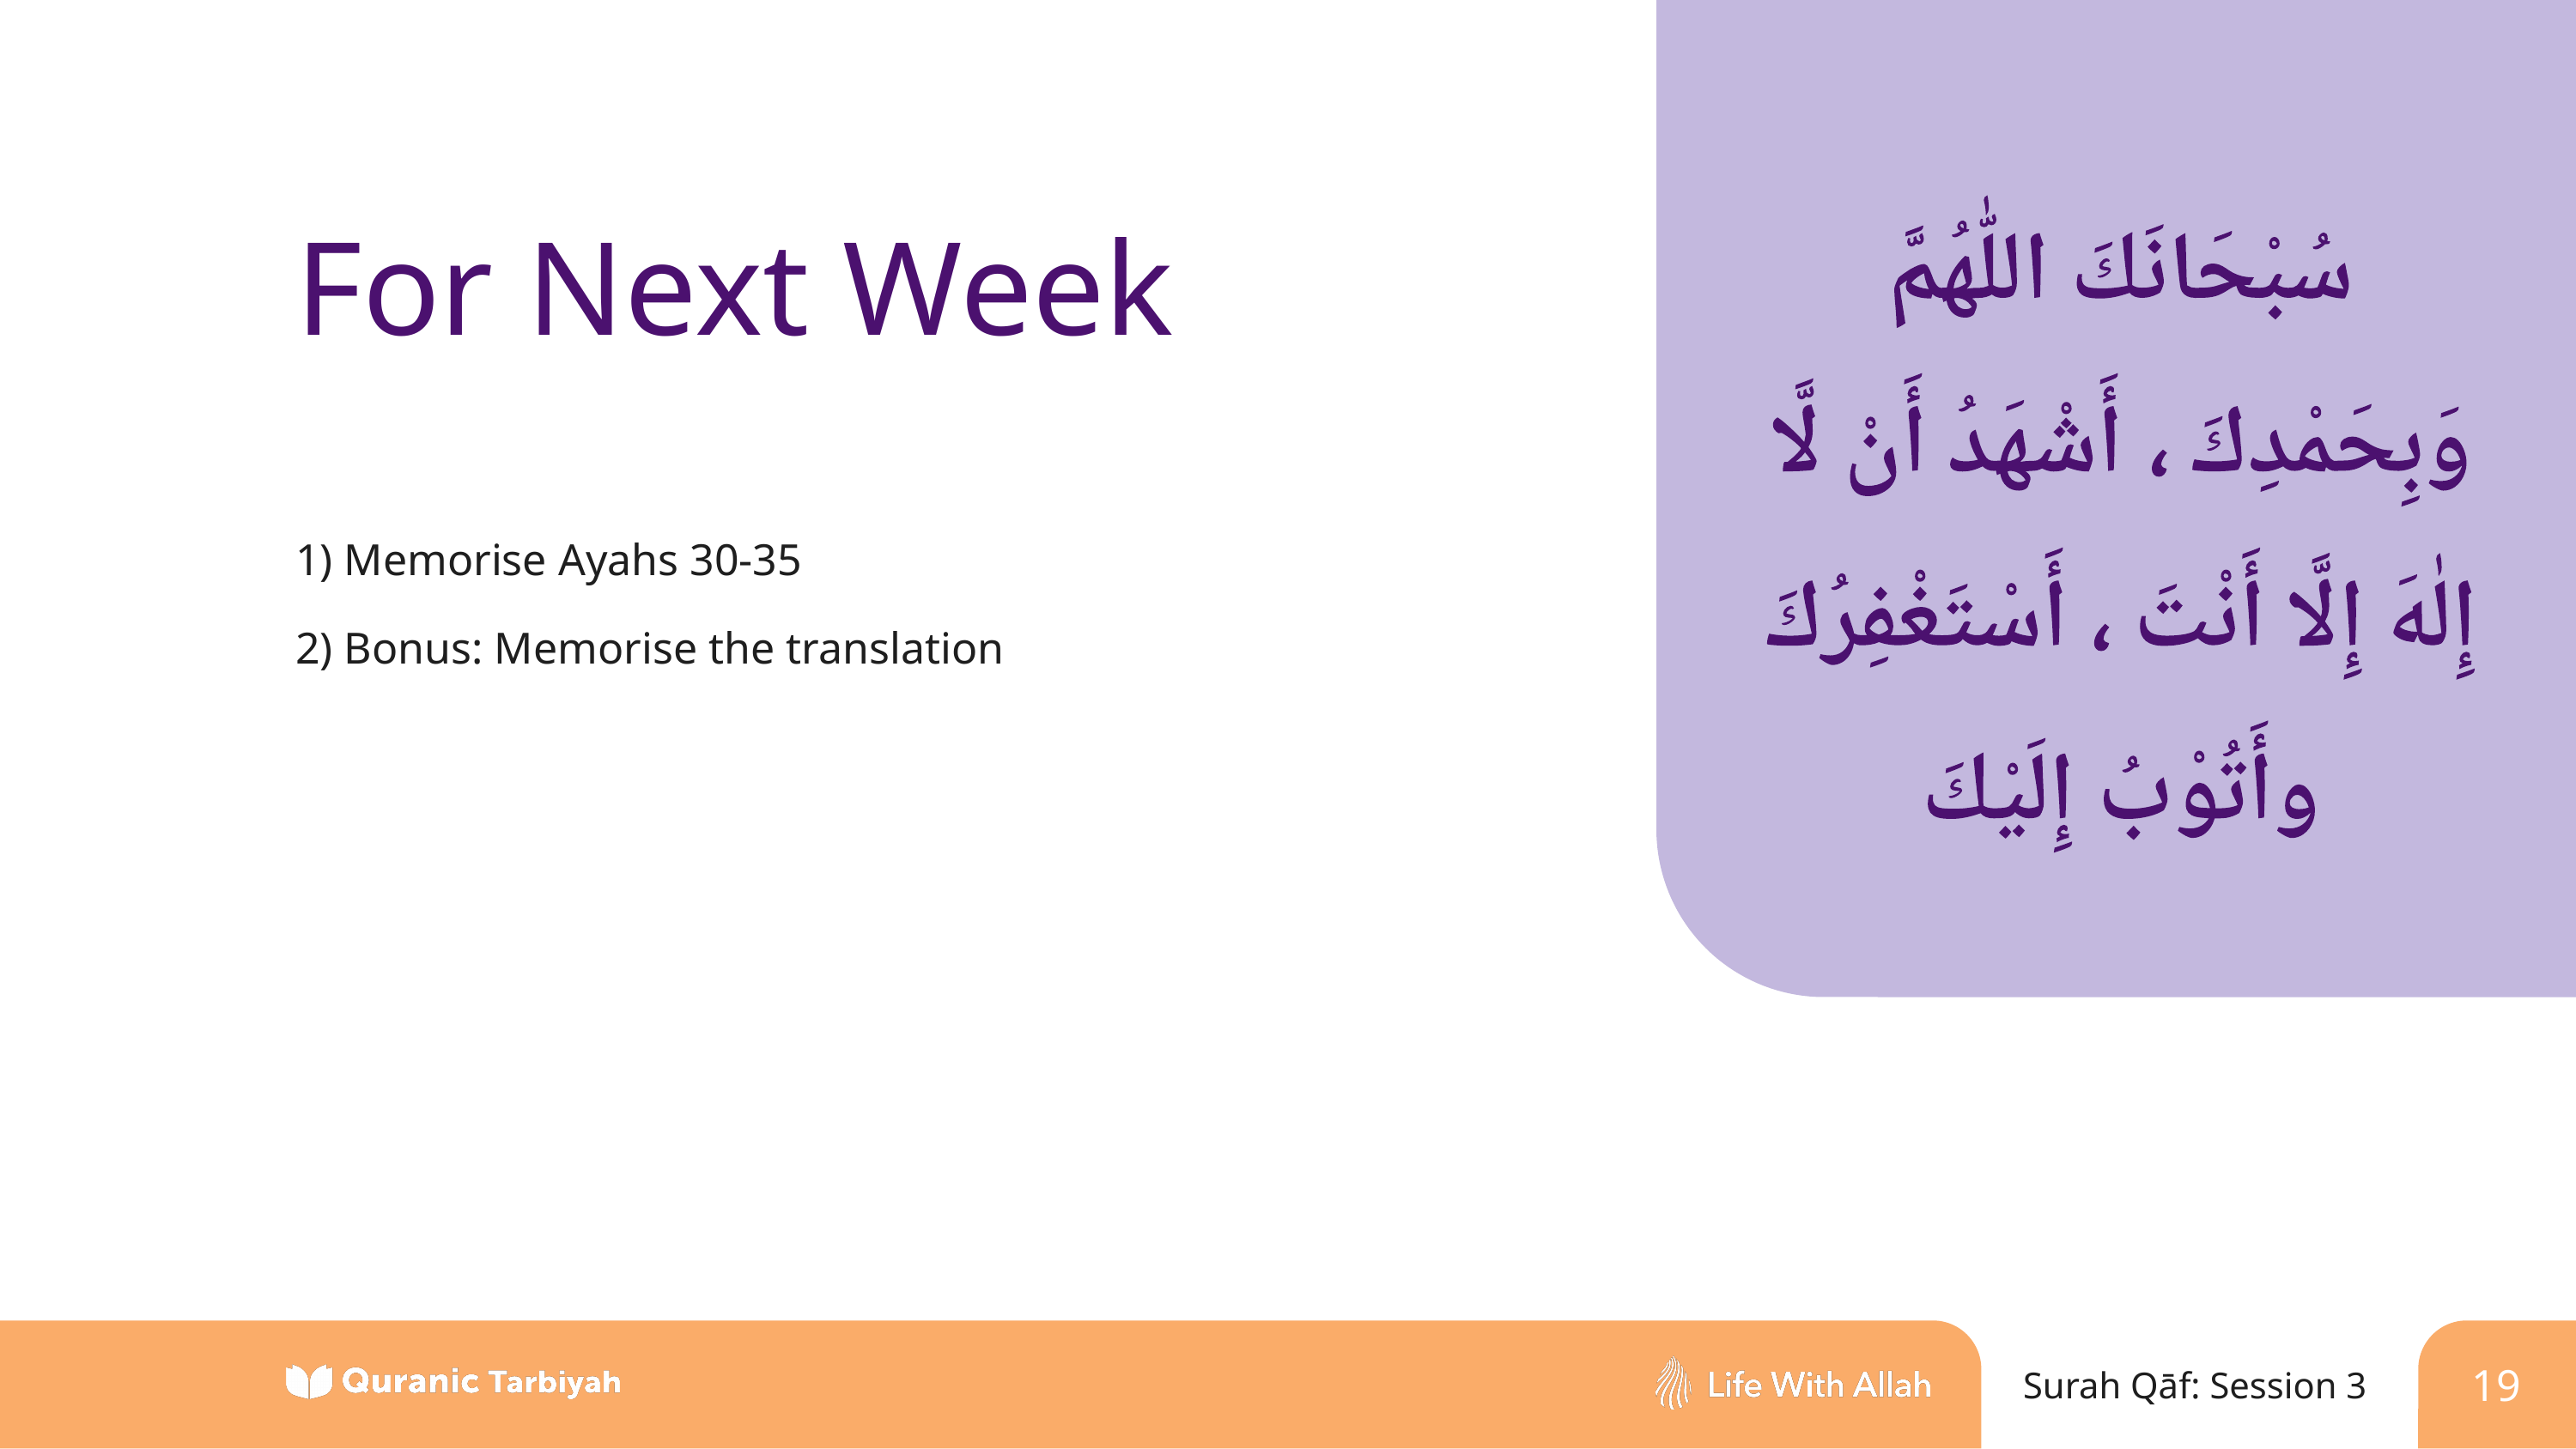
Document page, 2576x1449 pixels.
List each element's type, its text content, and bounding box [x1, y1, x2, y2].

text_box [2457, 579, 2474, 647]
text_box [2310, 550, 2332, 576]
text_box [2217, 585, 2234, 603]
text_box [2102, 404, 2119, 473]
text_box [2047, 579, 2064, 647]
text_box [2397, 573, 2420, 588]
text_box [1978, 193, 1999, 229]
text_box [2434, 551, 2444, 578]
text_box [1863, 415, 1878, 431]
text_box [2143, 222, 2166, 238]
text_box [1956, 392, 1978, 414]
text_box [2219, 567, 2233, 584]
text_box [2266, 303, 2284, 321]
text_box [2275, 782, 2318, 840]
text_box [2192, 749, 2207, 765]
picture [1656, 1355, 1930, 1410]
text_box [2342, 650, 2364, 682]
text_box [2309, 403, 2324, 421]
text_box [2004, 397, 2026, 413]
text_box [2173, 231, 2351, 300]
text_box [2101, 775, 2170, 822]
text_box [2051, 822, 2075, 855]
text_box [2258, 479, 2281, 494]
text_box [2454, 650, 2477, 682]
text_box [1947, 427, 2095, 493]
text_box [2051, 400, 2081, 440]
text_box For Next Week [283, 199, 1415, 367]
text_box [2240, 545, 2263, 647]
text_box [2176, 778, 2245, 840]
text_box [2154, 597, 2184, 615]
text_box [2043, 545, 2065, 579]
text_box [2212, 229, 2234, 244]
text_box [2427, 435, 2469, 493]
text_box [1950, 218, 1971, 239]
text_box 1) Memorise Ayahs 30-35 2) Bonus: Memorise the translation [283, 500, 1254, 679]
text_box [2075, 230, 2166, 300]
text_box [1829, 571, 1850, 592]
text_box [2026, 736, 2048, 751]
text_box [2054, 751, 2071, 821]
text_box [1893, 231, 2019, 330]
text_box [2221, 737, 2242, 759]
text_box [2138, 605, 2237, 648]
text_box [2157, 581, 2179, 597]
text_box [2402, 476, 2420, 494]
text_box [1793, 376, 1816, 402]
text_box [1947, 581, 1970, 597]
text_box [2218, 760, 2248, 778]
text_box [1872, 585, 1889, 603]
text_box [2248, 718, 2270, 753]
text_box [1765, 579, 1819, 648]
text_box [2399, 494, 2422, 509]
text_box [2004, 581, 2019, 597]
text_box [2439, 404, 2461, 420]
text_box [2391, 579, 2448, 647]
text_box [2098, 371, 2120, 405]
picture [286, 1364, 620, 1399]
text_box [1906, 404, 1923, 473]
text_box [2311, 230, 2332, 252]
text_box [1771, 403, 1819, 474]
text_box [2287, 577, 2336, 648]
text_box [1902, 371, 1924, 405]
text_box [2252, 751, 2269, 821]
text_box [2028, 231, 2045, 300]
text_box [2124, 823, 2142, 842]
text_box [2344, 579, 2360, 647]
text_box [1945, 598, 1975, 616]
text_box [1926, 750, 2046, 822]
text_box [1848, 445, 1899, 499]
text_box [1913, 567, 1928, 584]
text_box [2092, 622, 2111, 653]
text_box [2120, 754, 2142, 774]
text_box [2190, 404, 2244, 474]
text_box [2248, 427, 2422, 474]
text_box [1862, 432, 1879, 450]
text_box [1996, 822, 2026, 840]
text_box [1903, 223, 1926, 249]
text_box [2351, 402, 2373, 417]
text_box [1868, 654, 1891, 670]
text_box [1817, 604, 2040, 667]
text_box [2149, 447, 2169, 479]
text_box [1911, 585, 1929, 603]
